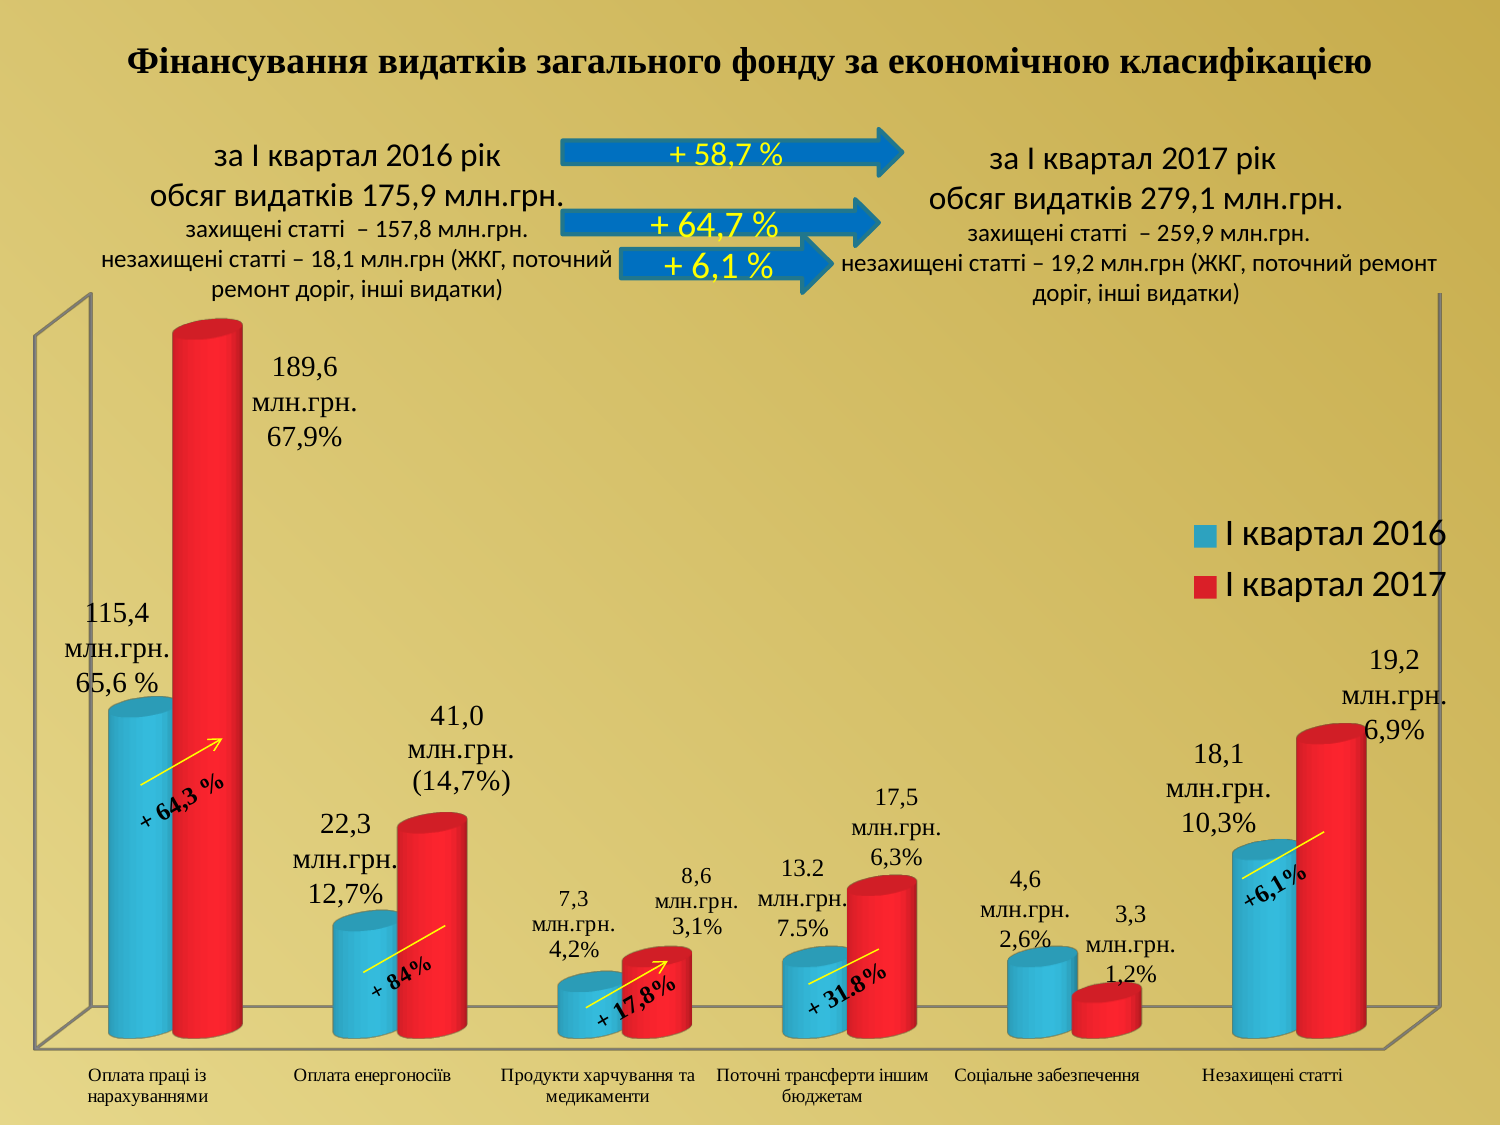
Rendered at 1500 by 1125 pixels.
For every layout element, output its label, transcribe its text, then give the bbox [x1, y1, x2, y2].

text_box + 6,1 % [618, 232, 835, 267]
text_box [585, 960, 669, 1008]
text_box за І квартал 2017 рік обсяг видатків 279,1 млн.грн. захищені статті – 259,9 млн.грн. незахищені статті – 19,2 млн.грн (ЖКГ, поточний ремонт доріг, інші видатки) [820, 128, 1454, 267]
title Фінансування видатків загального фонду за економічною класифікацією [82, 23, 1418, 94]
text_box за I квартал 2016 рік обсяг видатків 175,9 млн.грн. захищені статті – 157,8 млн.грн. незахищені статті – 18,1 млн.грн (ЖКГ, поточний ремонт доріг, інші видатки) [46, 125, 668, 267]
text_box + 58,7 % [560, 126, 905, 178]
text_box + 64,7 % [560, 197, 881, 248]
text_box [140, 737, 223, 786]
chart [0, 269, 1500, 1125]
